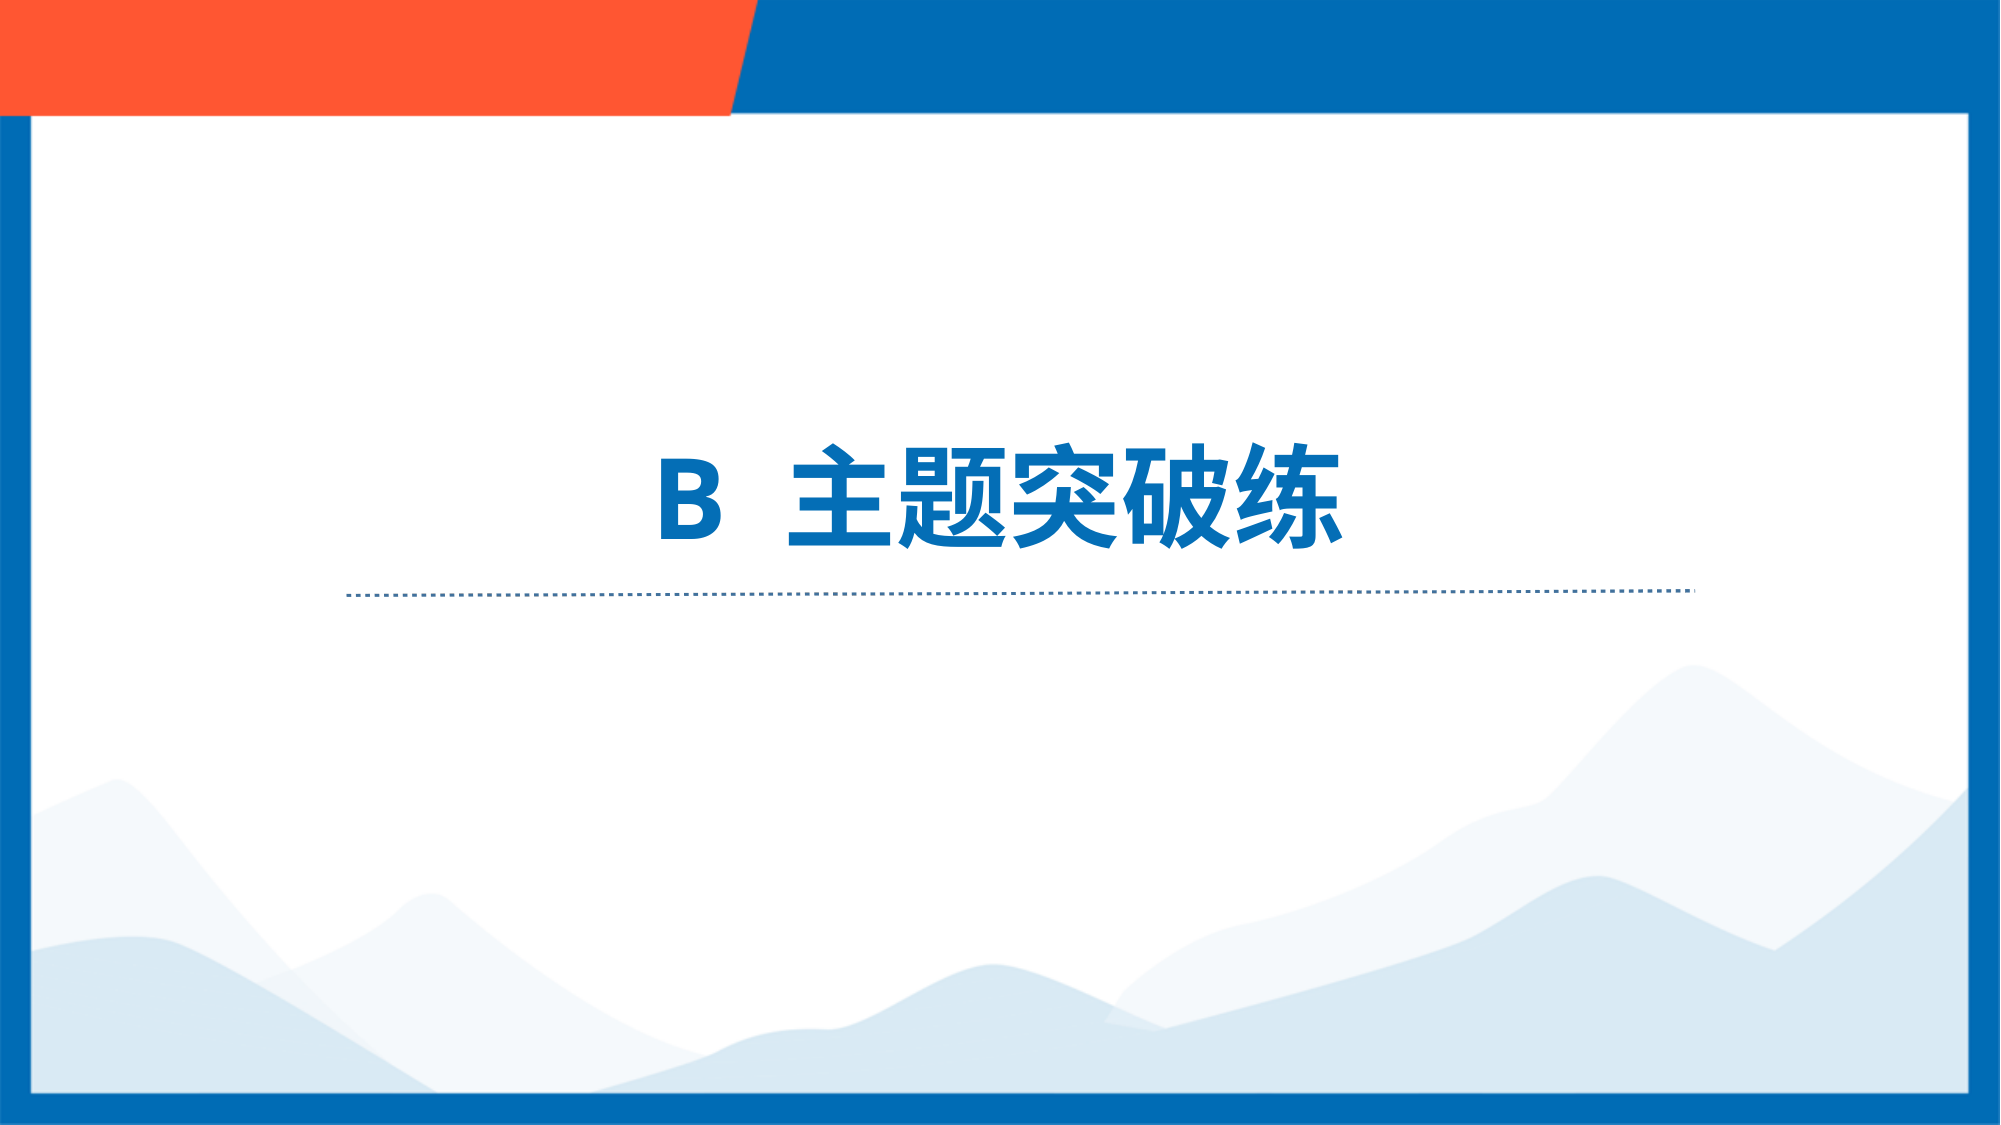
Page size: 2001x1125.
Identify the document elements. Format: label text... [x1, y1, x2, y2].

picture [0, 0, 2000, 1125]
text_box B 主题突破练 [35, 411, 1962, 563]
